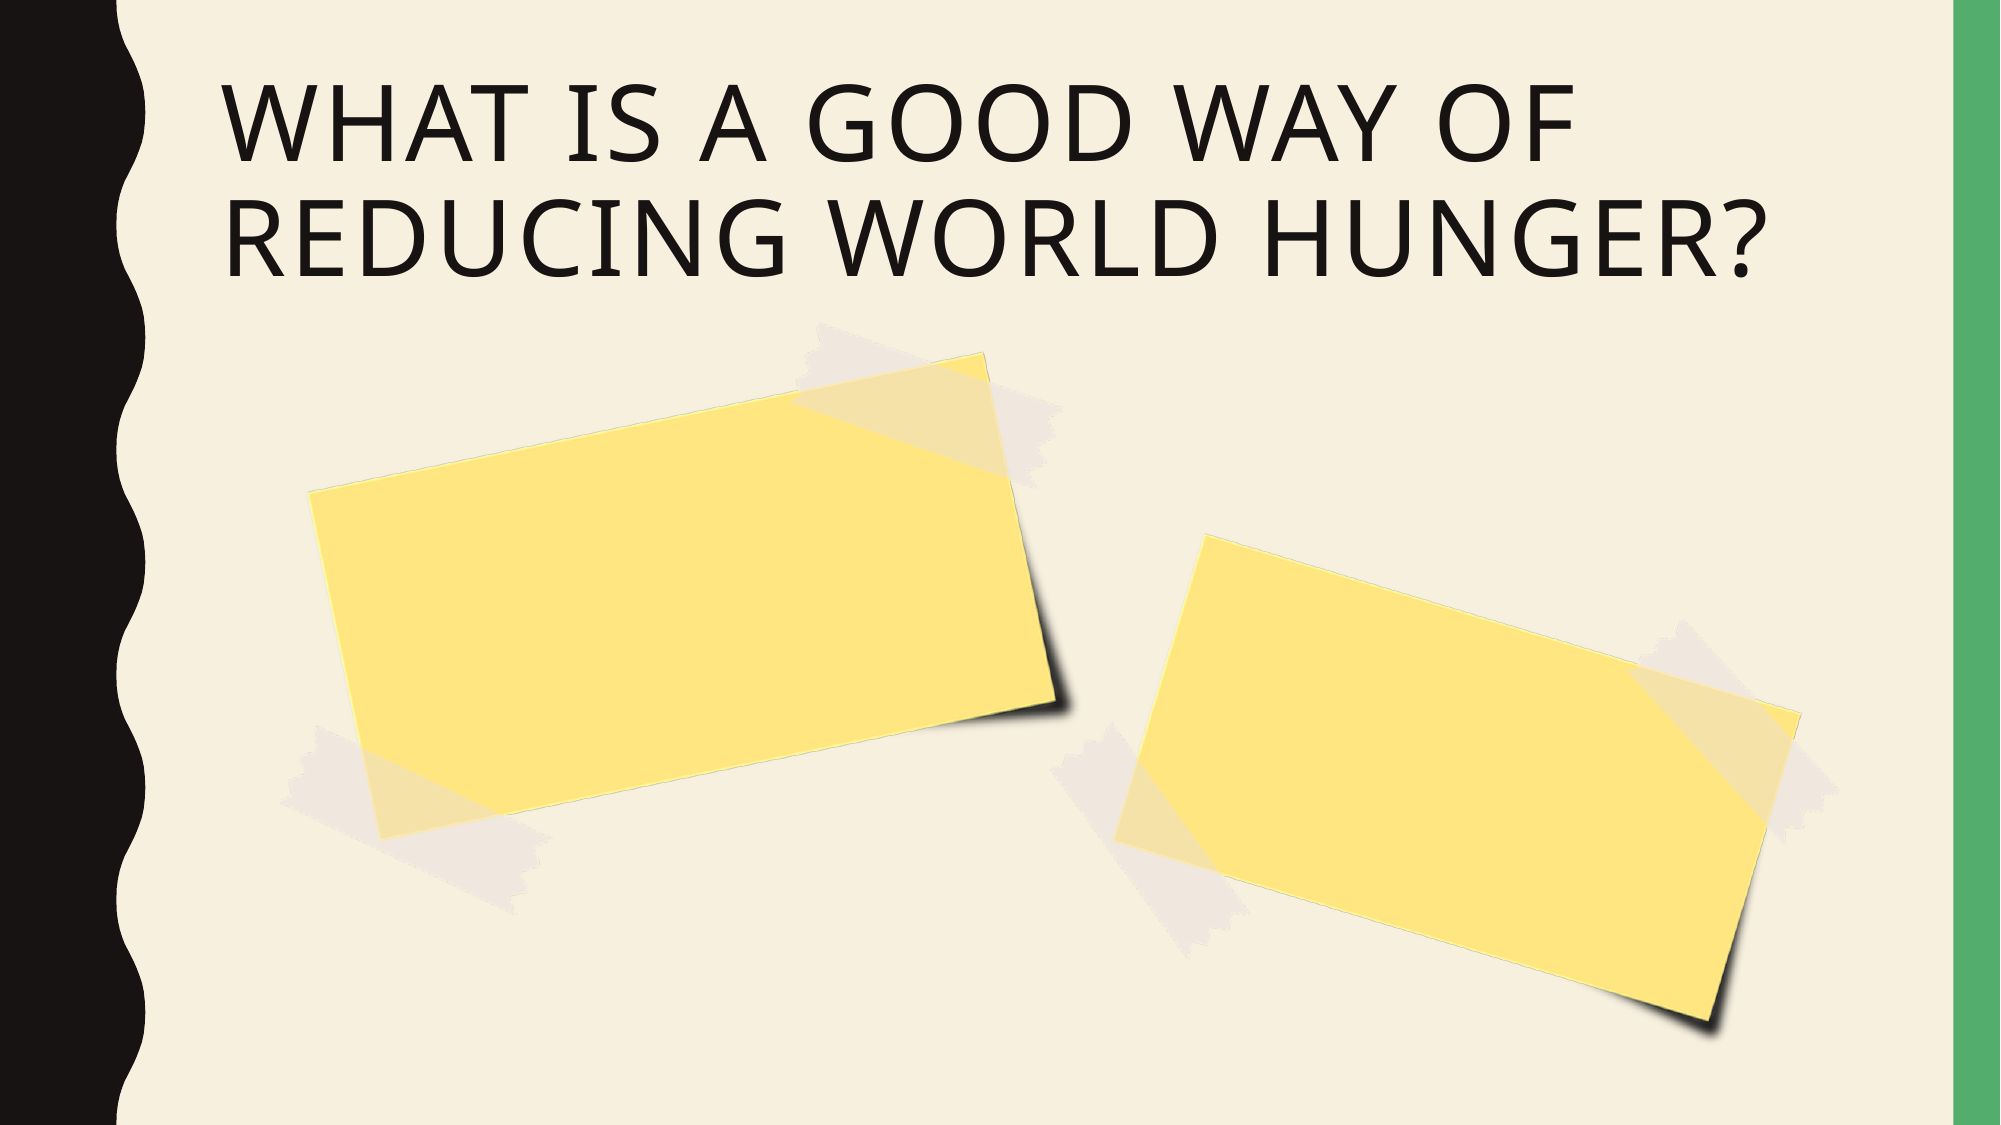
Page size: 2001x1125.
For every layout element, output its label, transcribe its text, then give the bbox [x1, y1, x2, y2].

title What is a good way of reducing world hunger? [205, 62, 1875, 308]
picture [207, 277, 1875, 1125]
